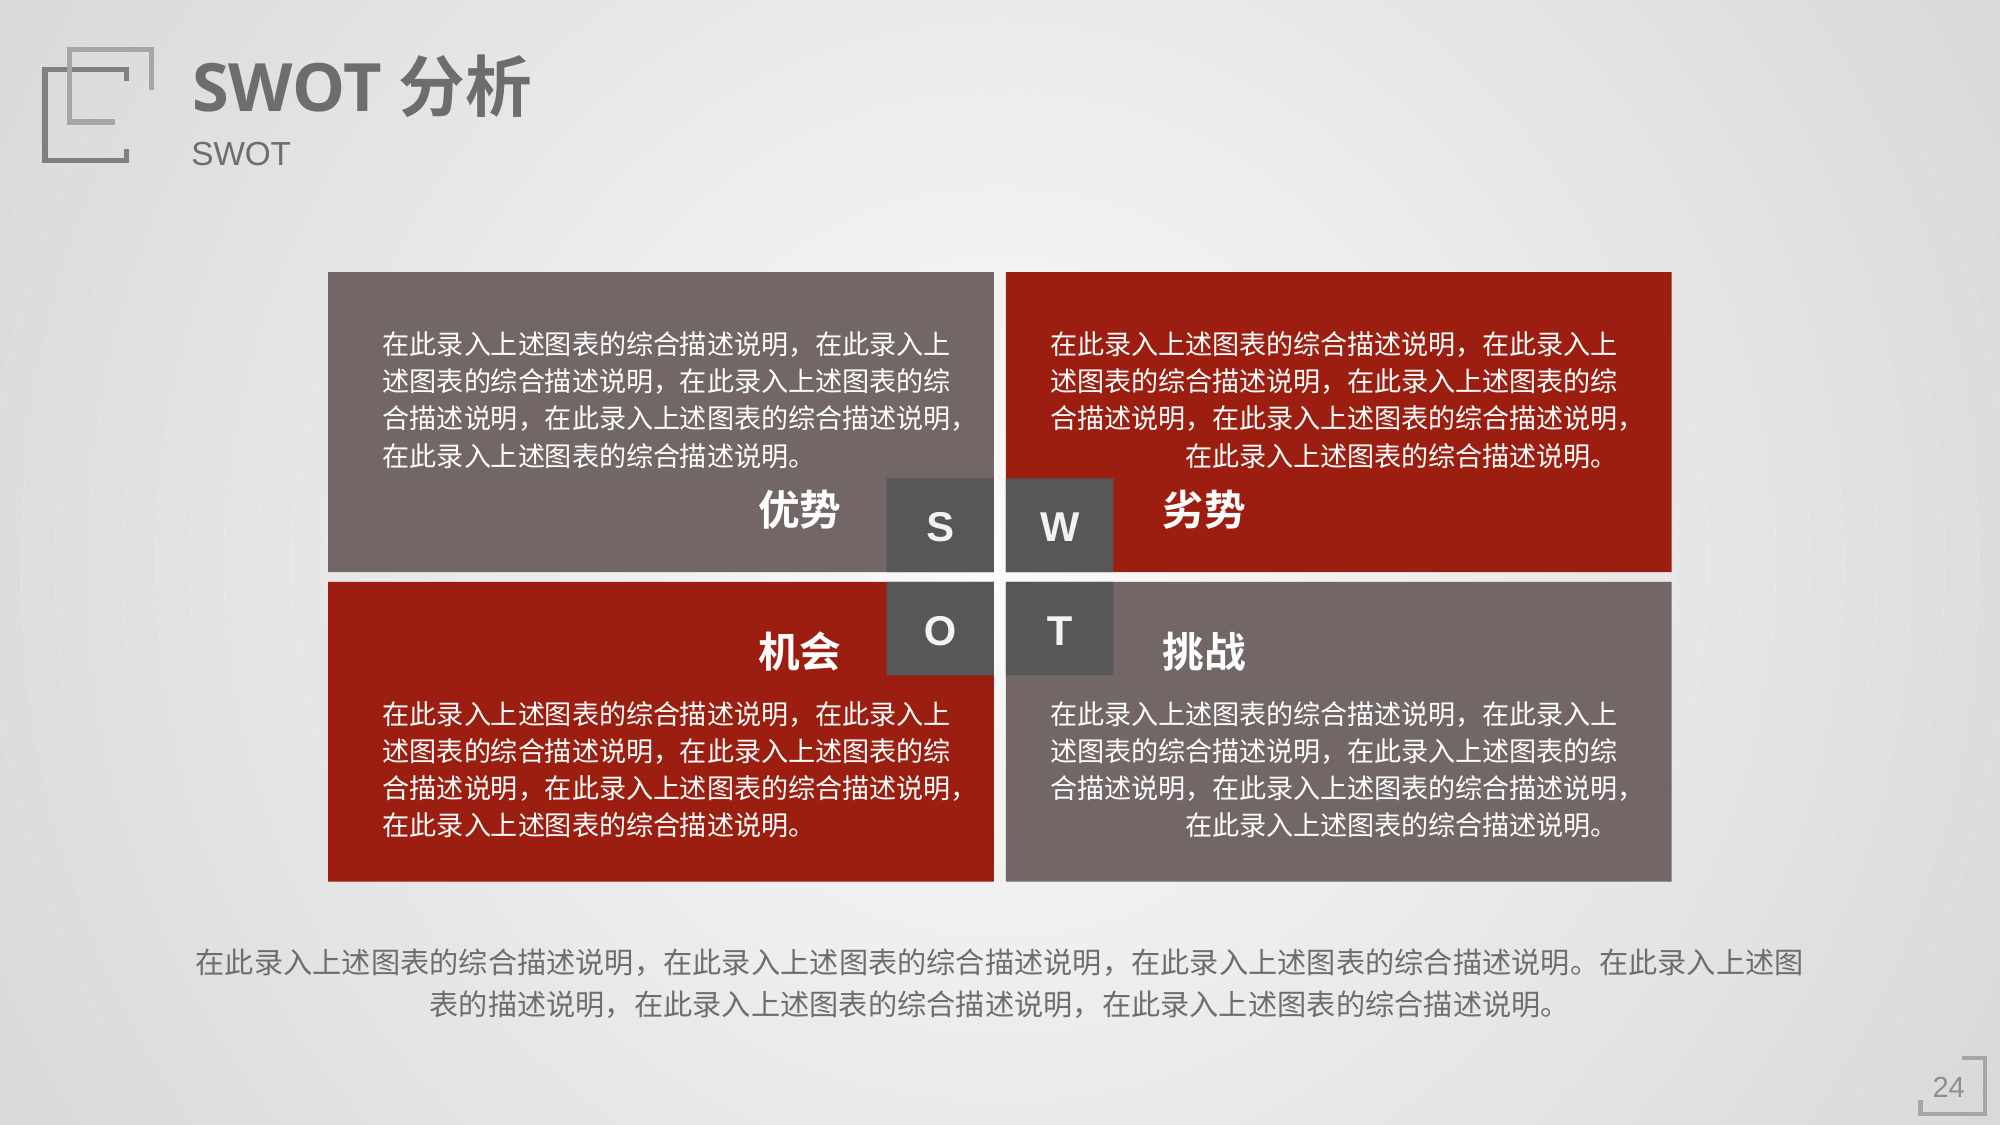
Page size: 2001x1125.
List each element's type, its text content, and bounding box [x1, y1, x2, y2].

text_box O [886, 581, 995, 677]
text_box W [1005, 477, 1114, 573]
text_box [1005, 271, 1673, 573]
text_box 在此录入上述图表的综合描述说明，在此录入上述图表的综合描述说明，在此录入上述图表的综合描述说明。在此录入上述图表的描述说明，在此录入上述图表的综合描述说明，在此录入上述图表的综合描述说明。 [169, 930, 1831, 1029]
text_box S [886, 477, 995, 573]
text_box 优势 [720, 479, 857, 542]
text_box 劣势 [1147, 479, 1283, 542]
text_box [327, 581, 995, 883]
text_box 在此录入上述图表的综合描述说明，在此录入上述图表的综合描述说明，在此录入上述图表的综合描述说明，在此录入上述图表的综合描述说明，在此录入上述图表的综合描述说明。 [1031, 315, 1633, 479]
text_box SWOT [176, 124, 555, 180]
text_box T [1005, 581, 1114, 677]
text_box 在此录入上述图表的综合描述说明，在此录入上述图表的综合描述说明，在此录入上述图表的综合描述说明，在此录入上述图表的综合描述说明，在此录入上述图表的综合描述说明。 [367, 685, 985, 849]
text_box 机会 [720, 618, 857, 683]
text_box 在此录入上述图表的综合描述说明，在此录入上述图表的综合描述说明，在此录入上述图表的综合描述说明，在此录入上述图表的综合描述说明，在此录入上述图表的综合描述说明。 [367, 315, 985, 479]
text_box 在此录入上述图表的综合描述说明，在此录入上述图表的综合描述说明，在此录入上述图表的综合描述说明，在此录入上述图表的综合描述说明，在此录入上述图表的综合描述说明。 [1031, 685, 1633, 849]
text_box SWOT分析 [177, 36, 548, 124]
text_box [1005, 581, 1673, 883]
text_box [327, 271, 995, 573]
text_box 挑战 [1147, 618, 1283, 683]
